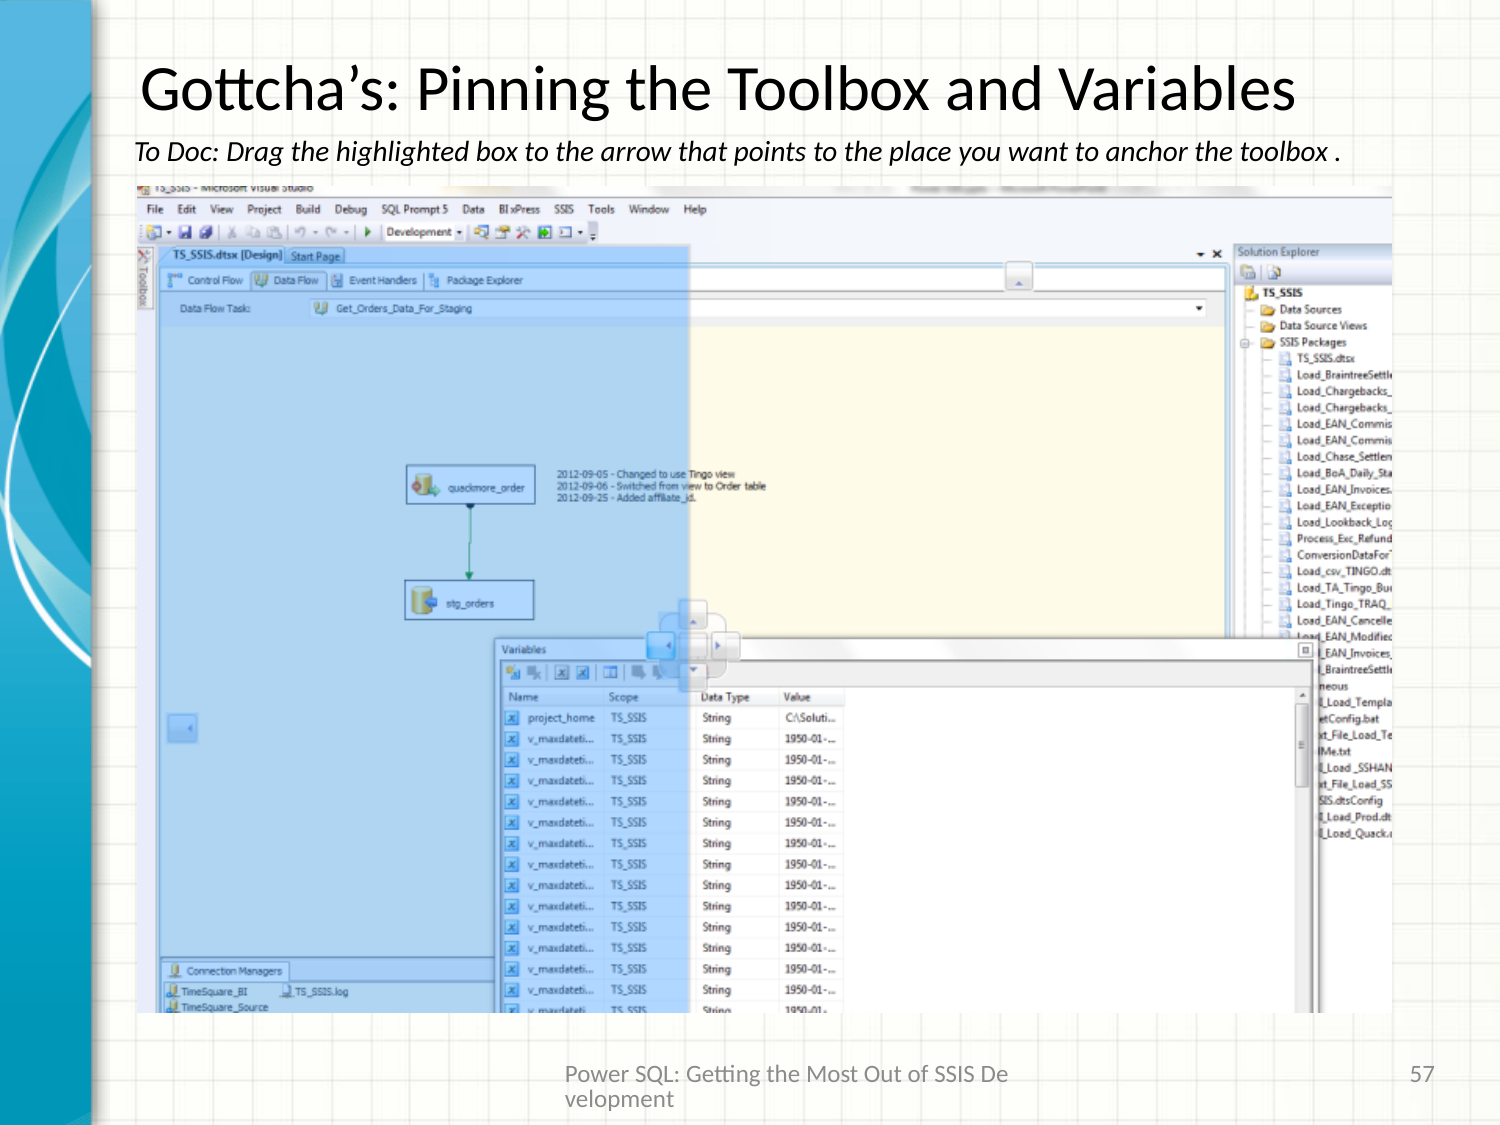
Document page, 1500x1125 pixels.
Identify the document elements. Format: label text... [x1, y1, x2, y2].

picture [0, 0, 1500, 1125]
slide_number 57 [1100, 1042, 1450, 1103]
text_box To Doc: Drag the highlighted box to the arrow that points to the place you want to anchor the toolbox . [112, 124, 1450, 175]
footer Power SQL: Getting the Most Out of SSIS Development [549, 1042, 1025, 1103]
title Gottcha’s: Pinning the Toolbox and Variables [125, 37, 1450, 124]
